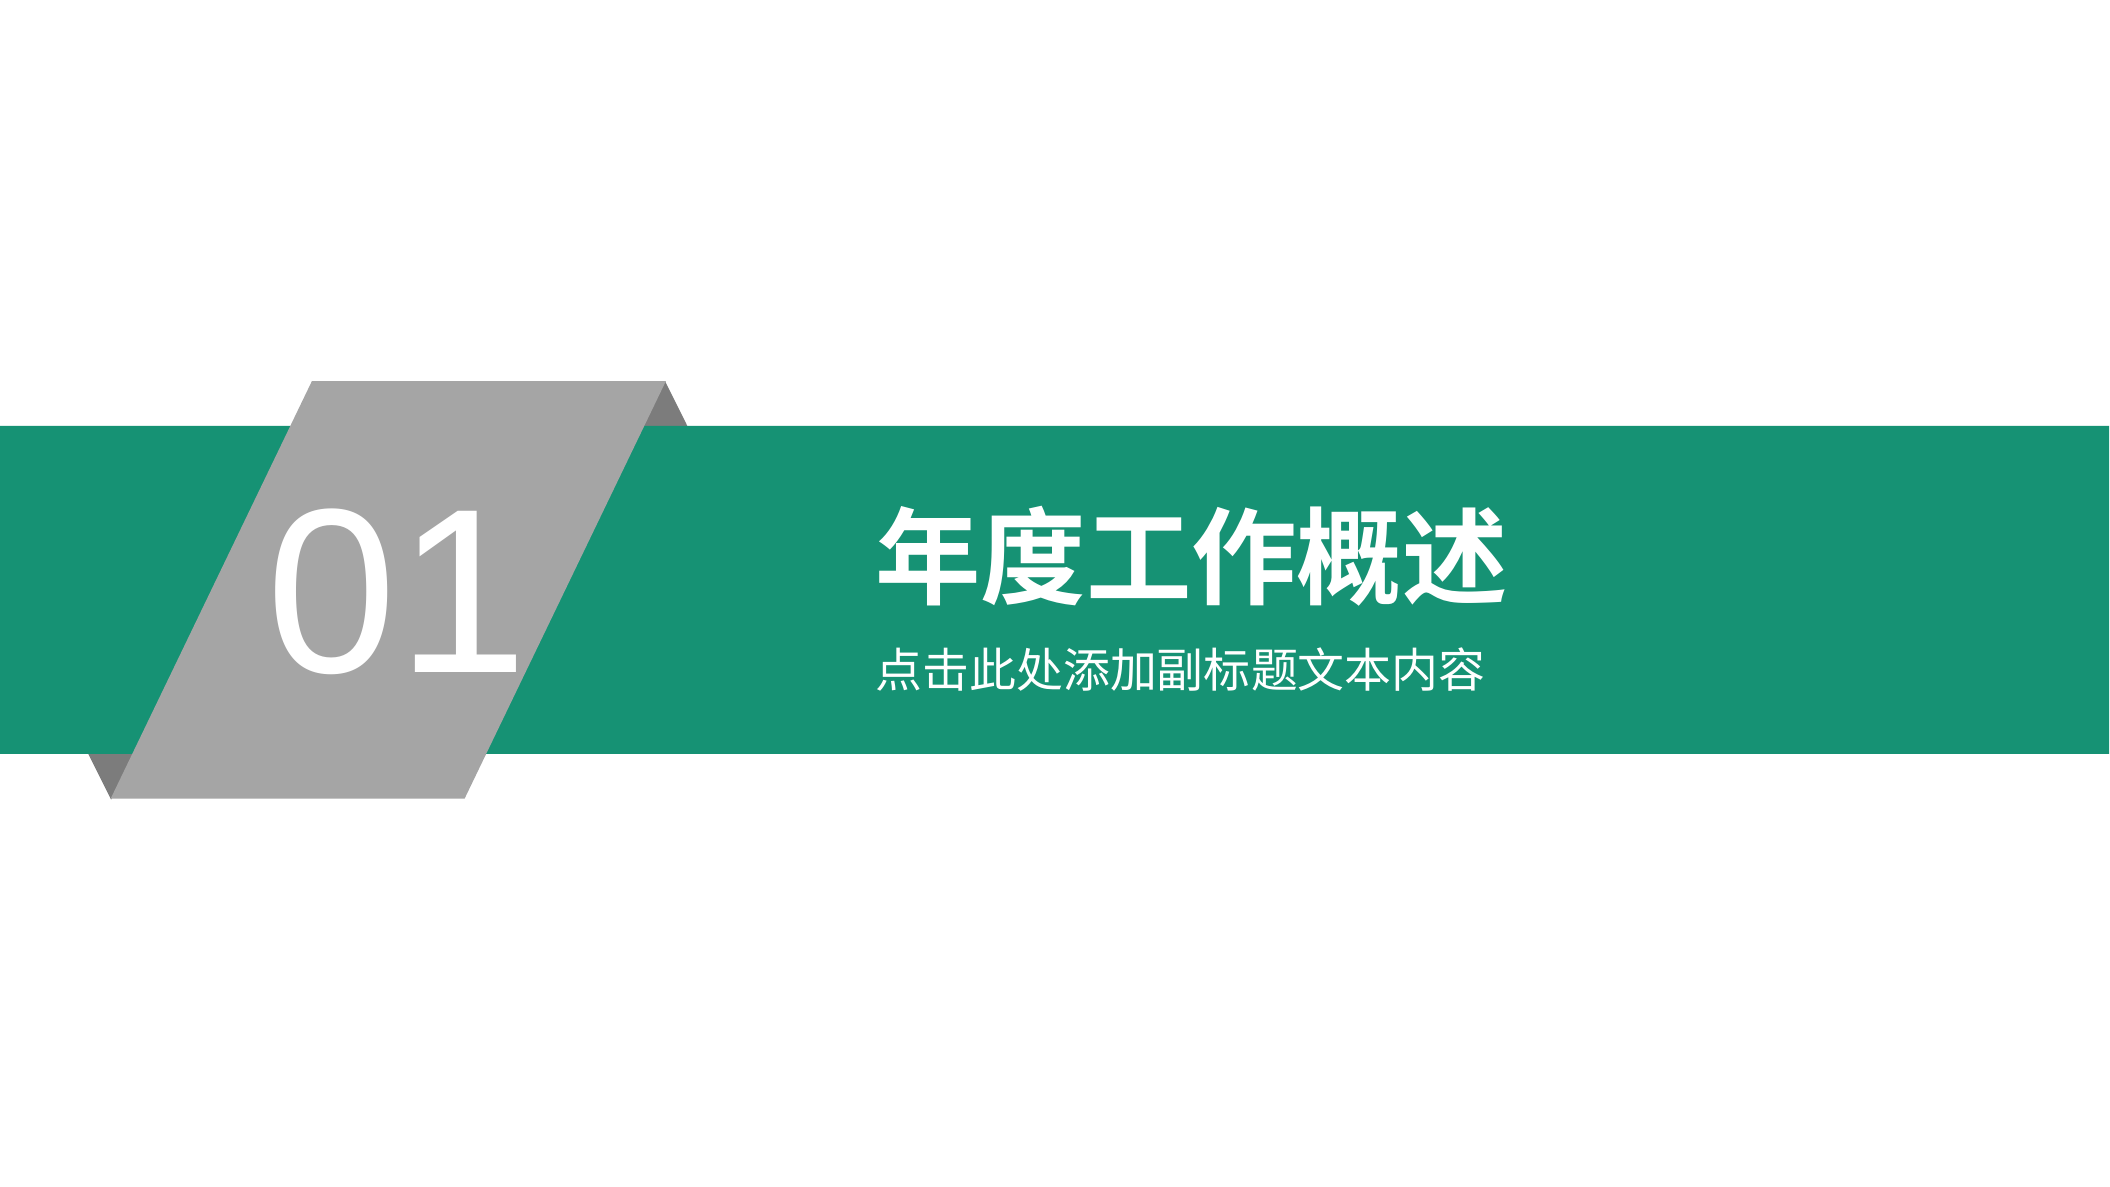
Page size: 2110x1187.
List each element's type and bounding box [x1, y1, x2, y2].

text_box [0, 380, 2110, 800]
